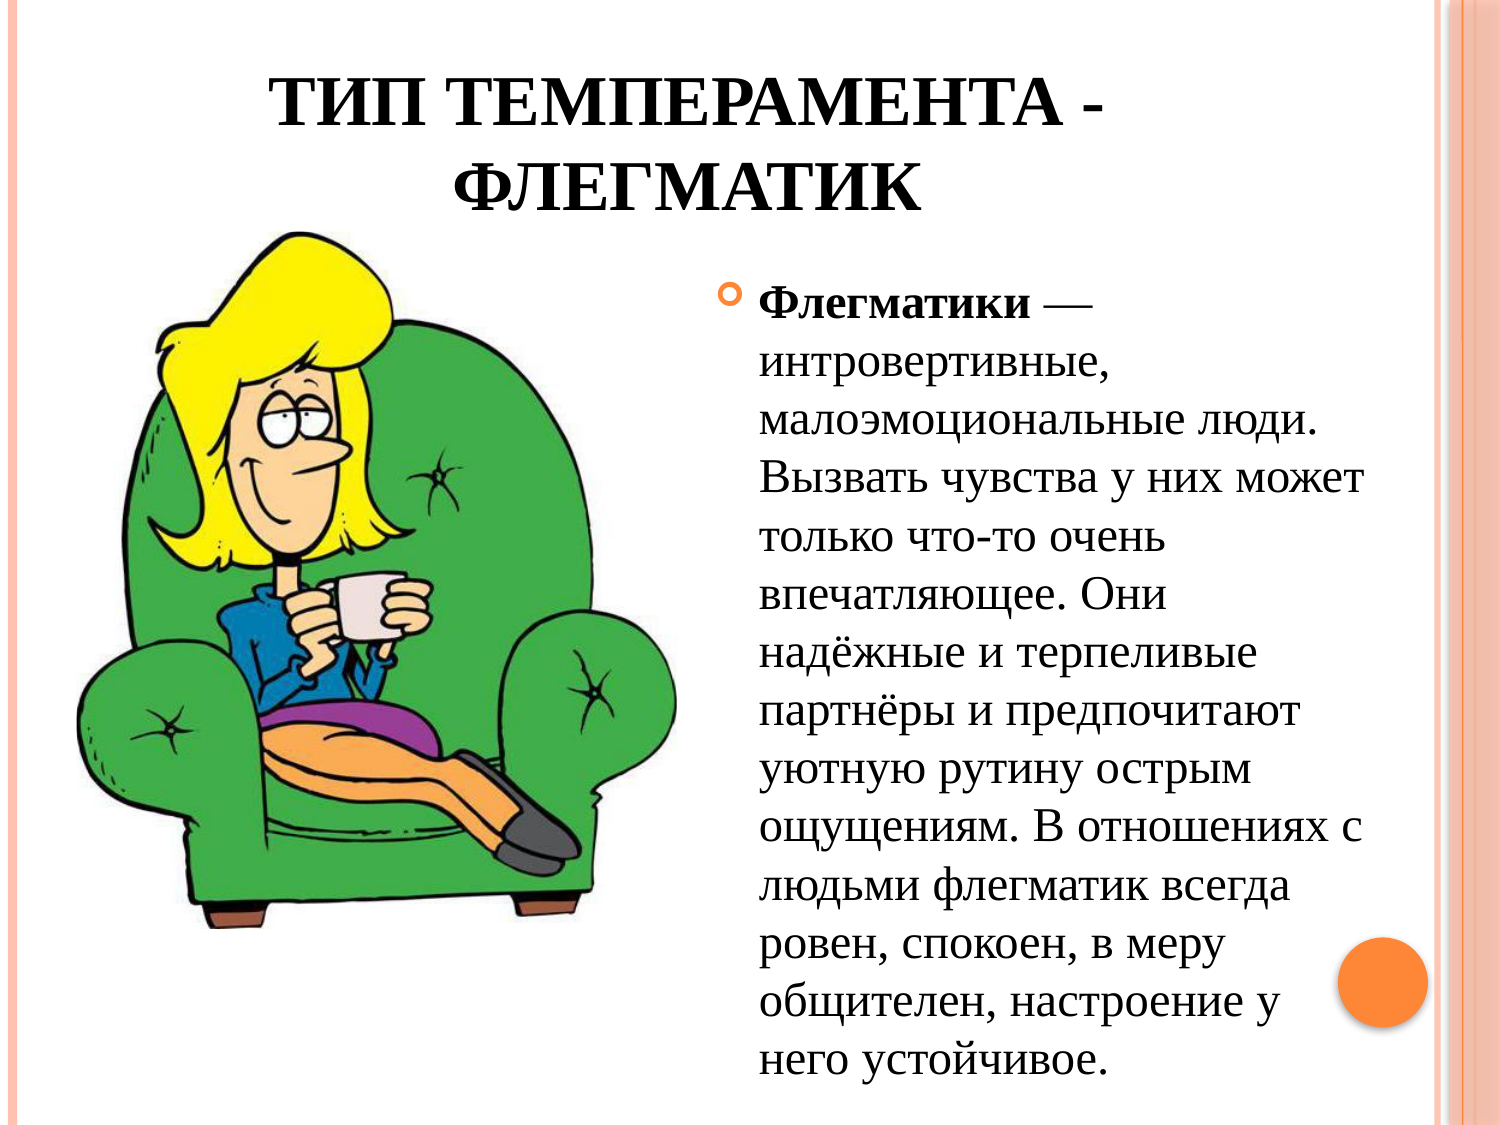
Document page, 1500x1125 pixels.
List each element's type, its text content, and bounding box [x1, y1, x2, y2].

title Тип темперамента - флегматик [75, 45, 1300, 233]
list Флегматики — интровертивные, малоэмоциональные люди. Вызвать чувства у них может только что-то очень впечатляющее. Они надёжные и терпеливые партнёры и предпочитают уютную рутину острым ощущениям. В отношениях с людьми флегматик всегда ровен, спокоен, в меру общителен, настроение у него устойчивое. [700, 262, 1388, 1094]
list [76, 231, 678, 930]
